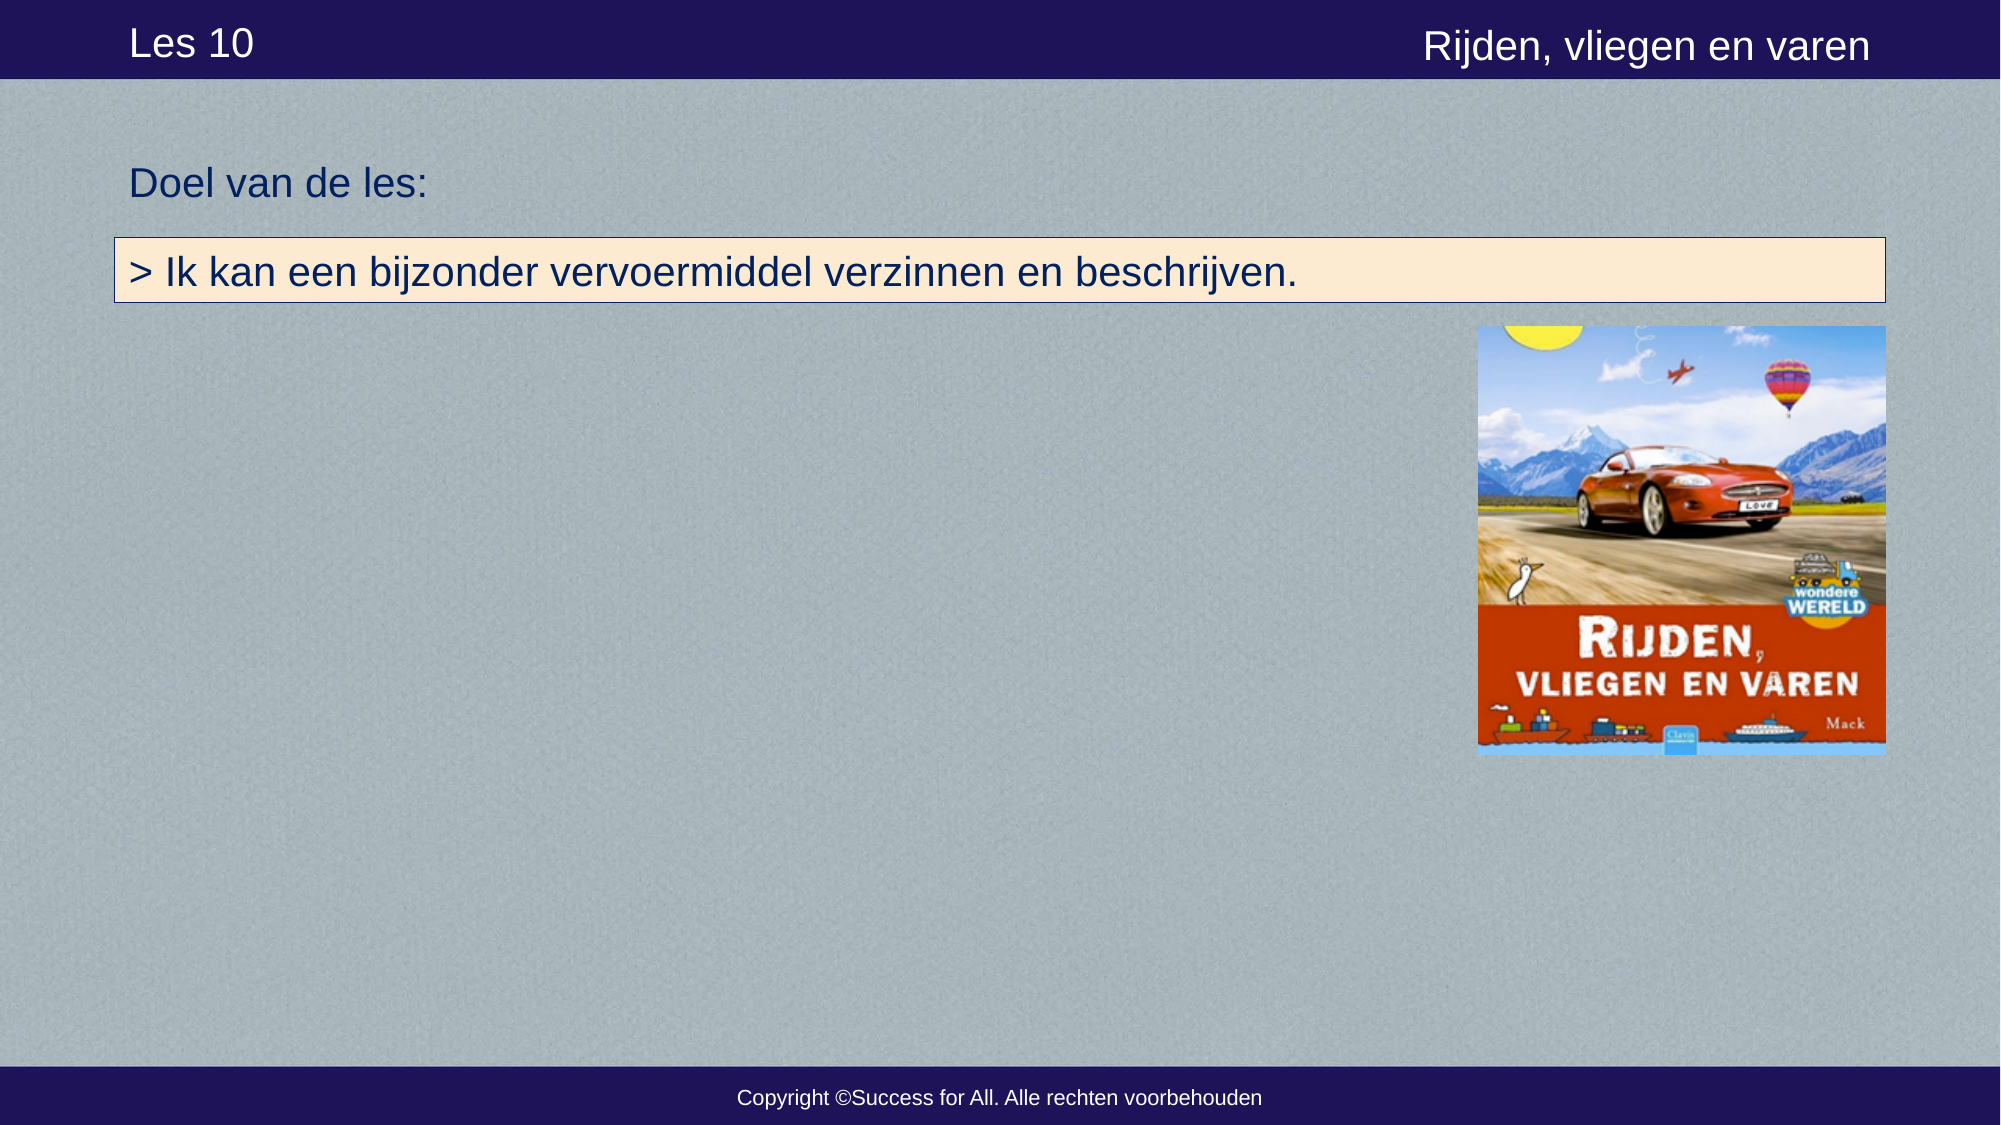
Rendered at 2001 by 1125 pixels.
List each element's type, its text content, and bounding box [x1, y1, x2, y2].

text_box > Ik kan een bijzonder vervoermiddel verzinnen en beschrijven. [114, 237, 1886, 303]
text_box Copyright ©Success for All. Alle rechten voorbehouden [0, 1076, 2000, 1125]
text_box Doel van de les: [113, 148, 1635, 214]
picture [0, 0, 2001, 1125]
text_box Rijden, vliegen en varen [1000, 11, 1886, 76]
text_box Les 10 [114, 8, 354, 73]
